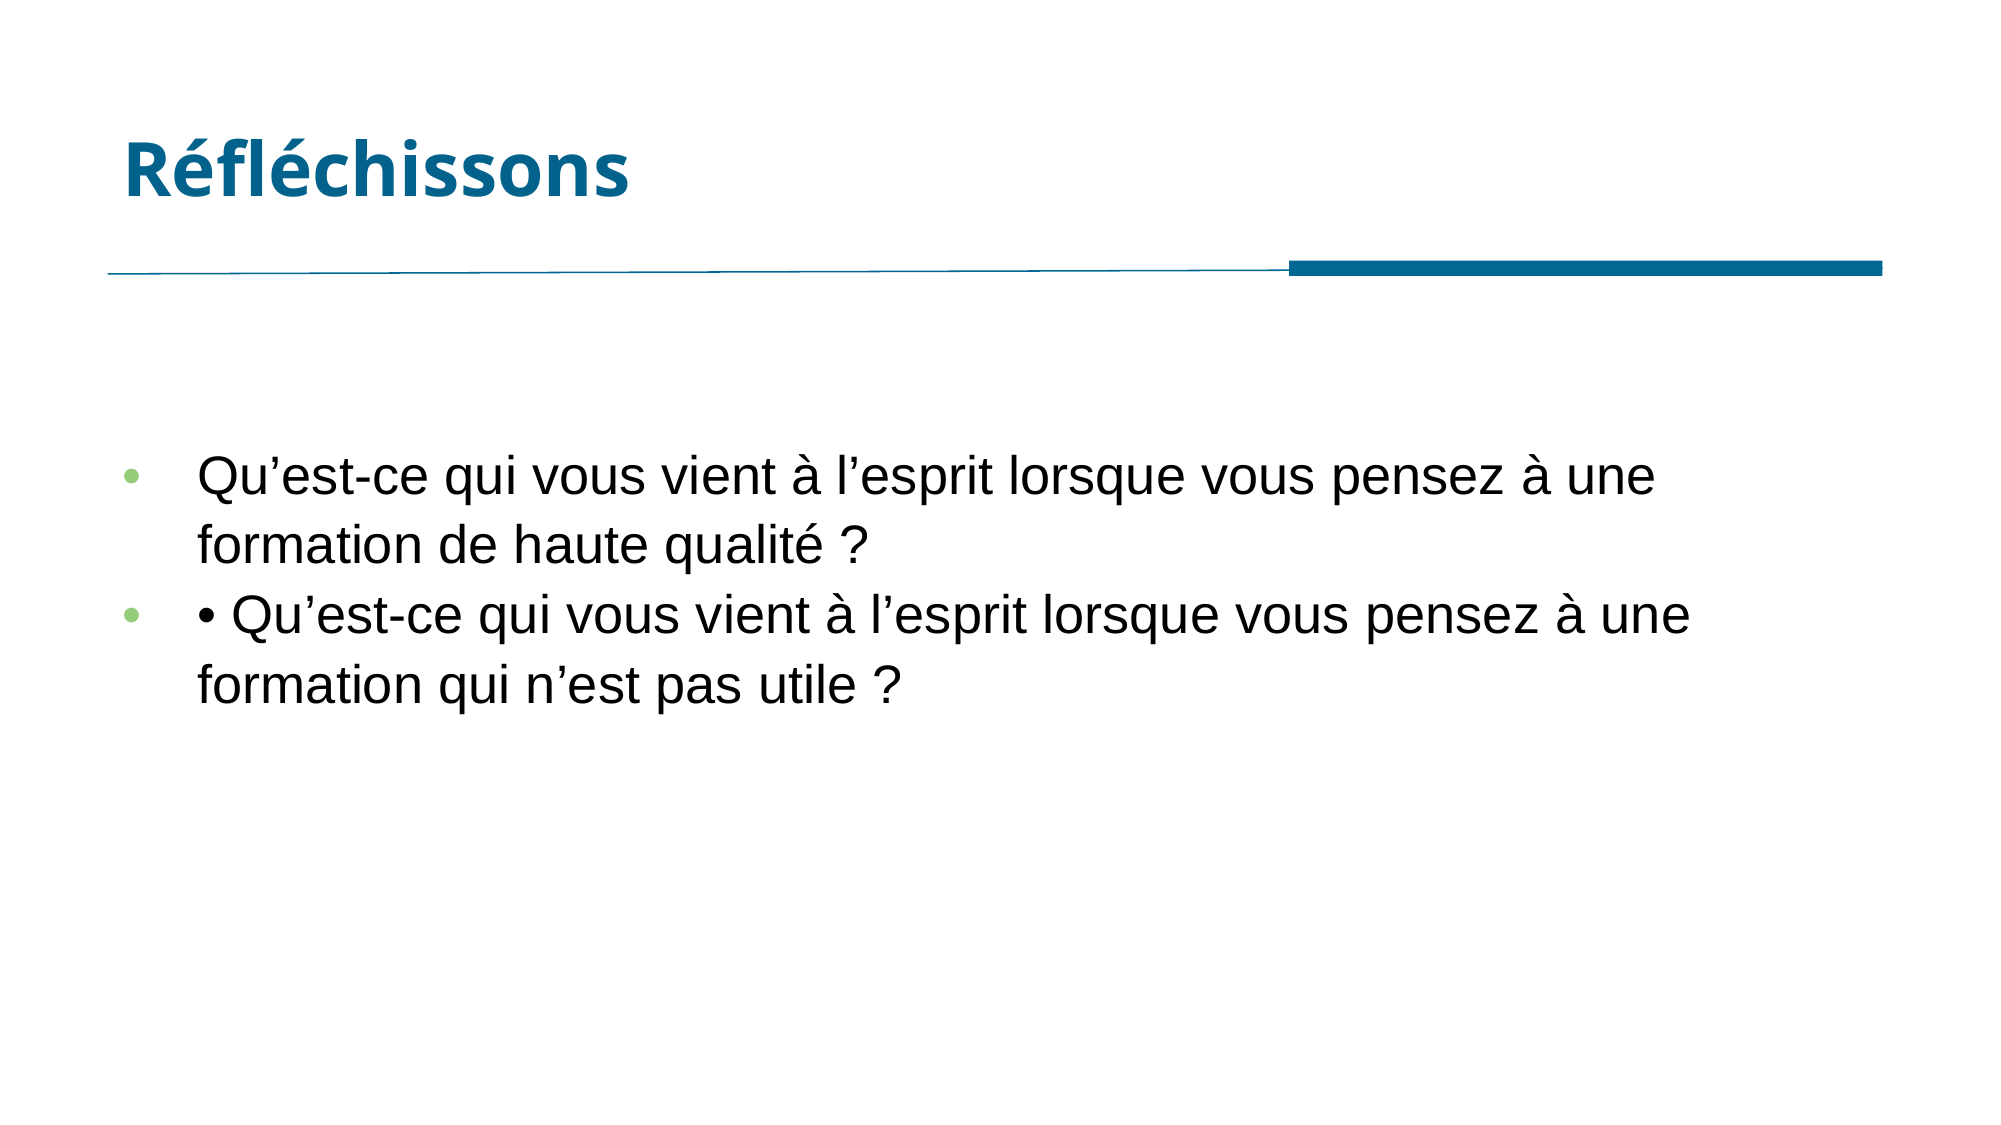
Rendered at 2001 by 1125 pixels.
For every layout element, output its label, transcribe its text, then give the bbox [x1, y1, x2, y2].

title Réfléchissons [107, 59, 1833, 278]
list Qu’est-ce qui vous vient à l’esprit lorsque vous pensez à une formation de haute qualité ? • Qu’est-ce qui vous vient à l’esprit lorsque vous pensez à une formation qui n’est pas utile ? [107, 428, 1883, 1048]
